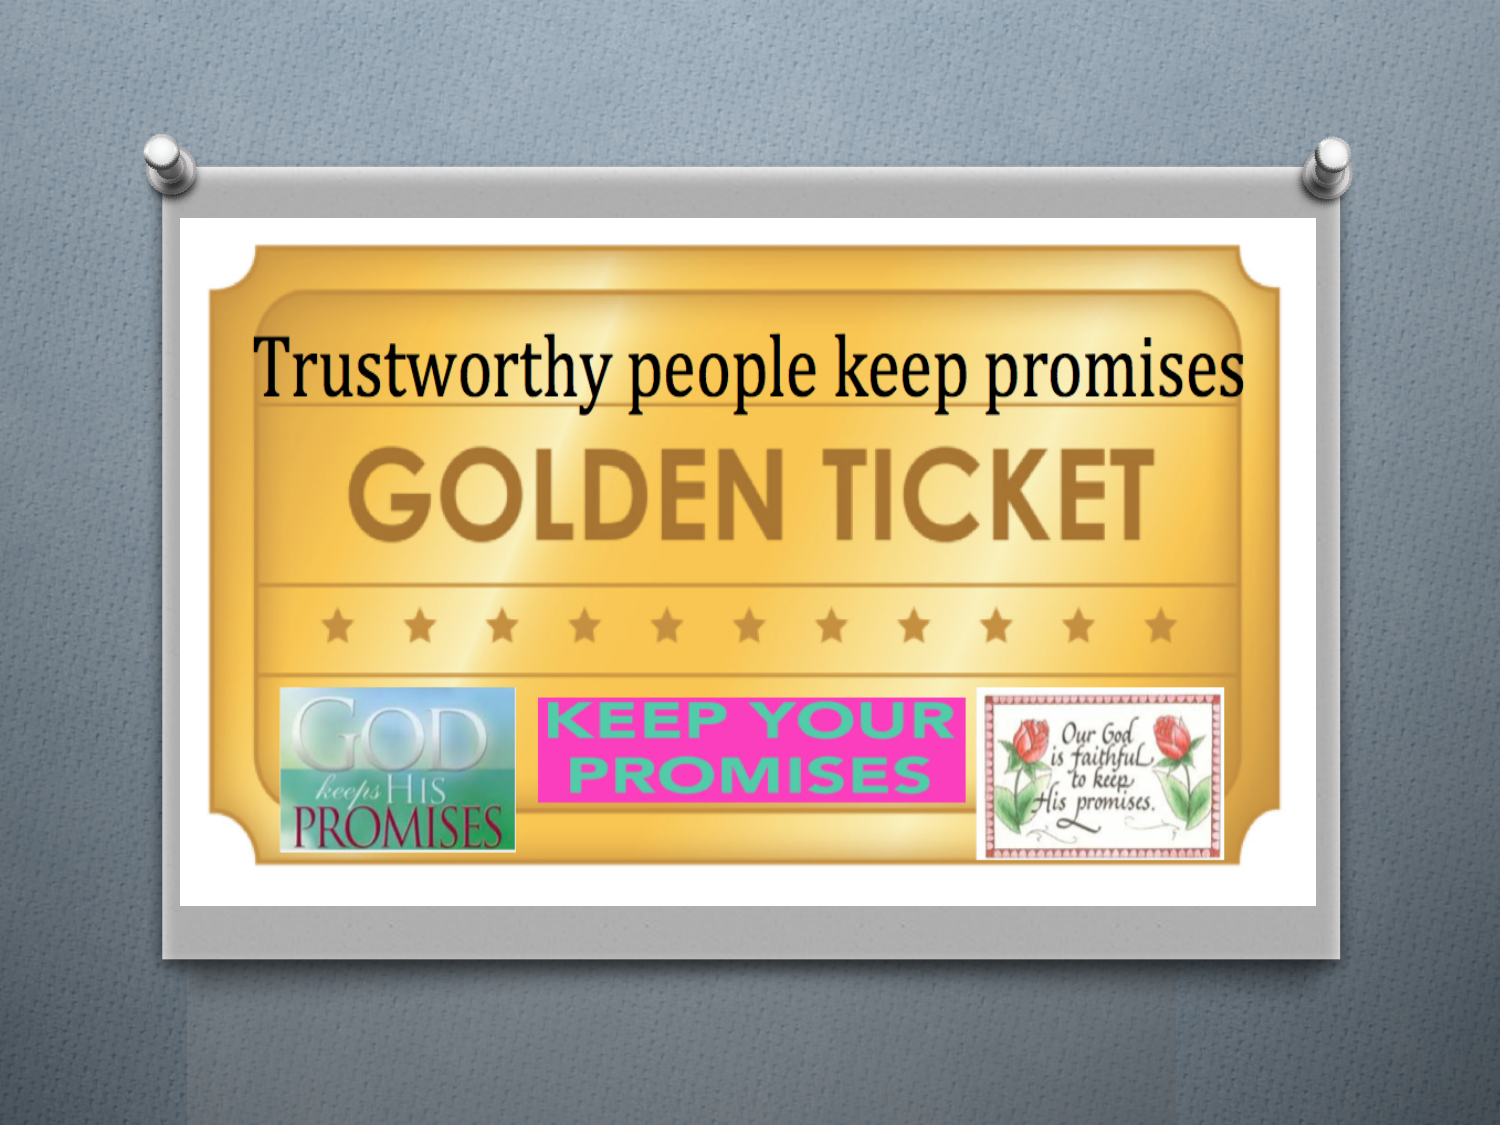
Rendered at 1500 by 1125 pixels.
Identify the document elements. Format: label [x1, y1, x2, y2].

picture [112, 100, 1396, 907]
